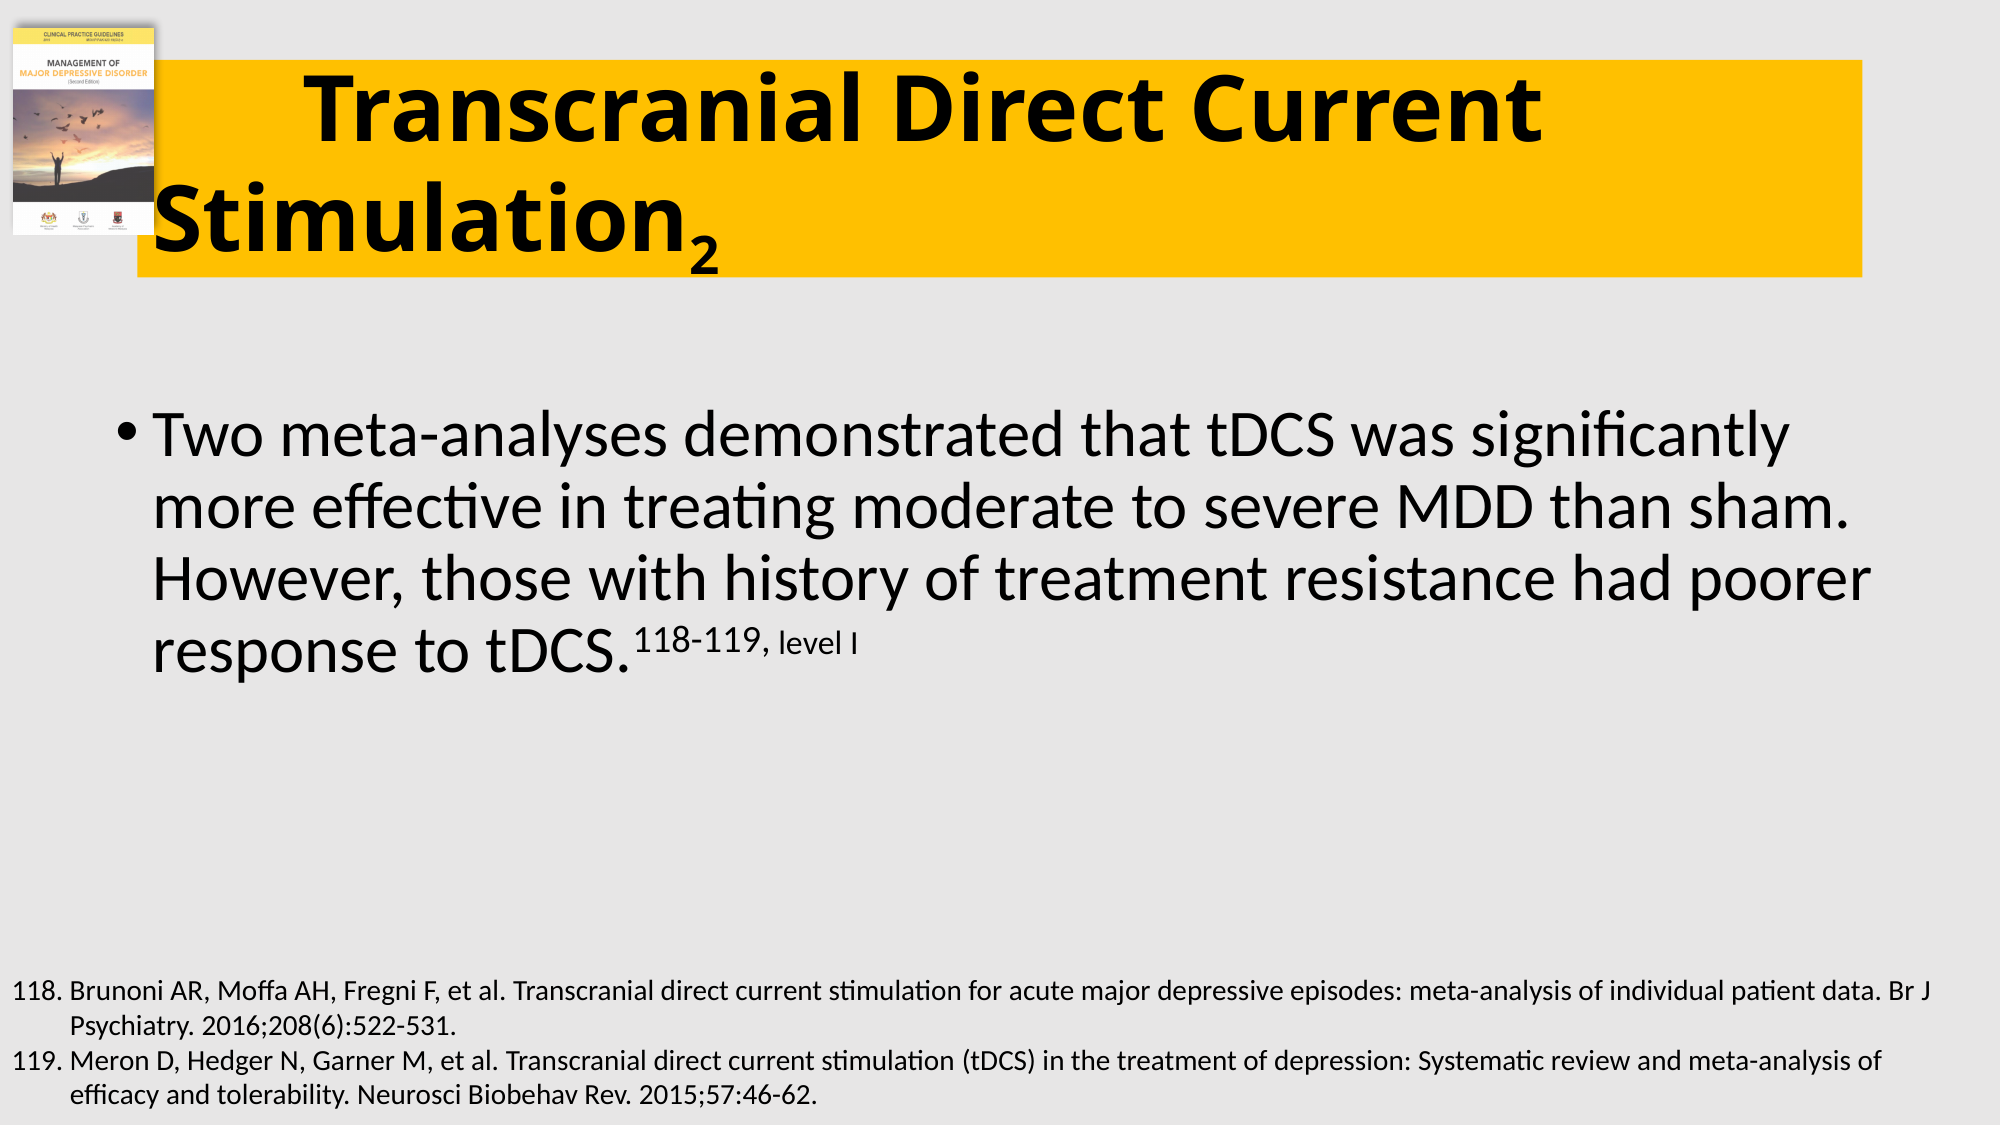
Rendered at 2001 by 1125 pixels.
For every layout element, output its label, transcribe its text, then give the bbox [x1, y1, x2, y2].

picture [13, 28, 154, 235]
list Two meta-analyses demonstrated that tDCS was significantly more effective in treating moderate to severe MDD than sham. However, those with history of treatment resistance had poorer response to tDCS.118-119, level I [100, 290, 1892, 963]
title Transcranial Direct Current Stimulation2 [137, 59, 1863, 278]
text_box 118. Brunoni AR, Moffa AH, Fregni F, et al. Transcranial direct current stimulation for acute major depressive episodes: meta-analysis of individual patient data. Br J Psychiatry. 2016;208(6):522-531. 119. Meron D, Hedger N, Garner M, et al. Transcranial direct current stimulation (tDCS) in the treatment of depression: Systematic review and meta-analysis of efficacy and tolerability. Neurosci Biobehav Rev. 2015;57:46-62. [0, 963, 1997, 1119]
